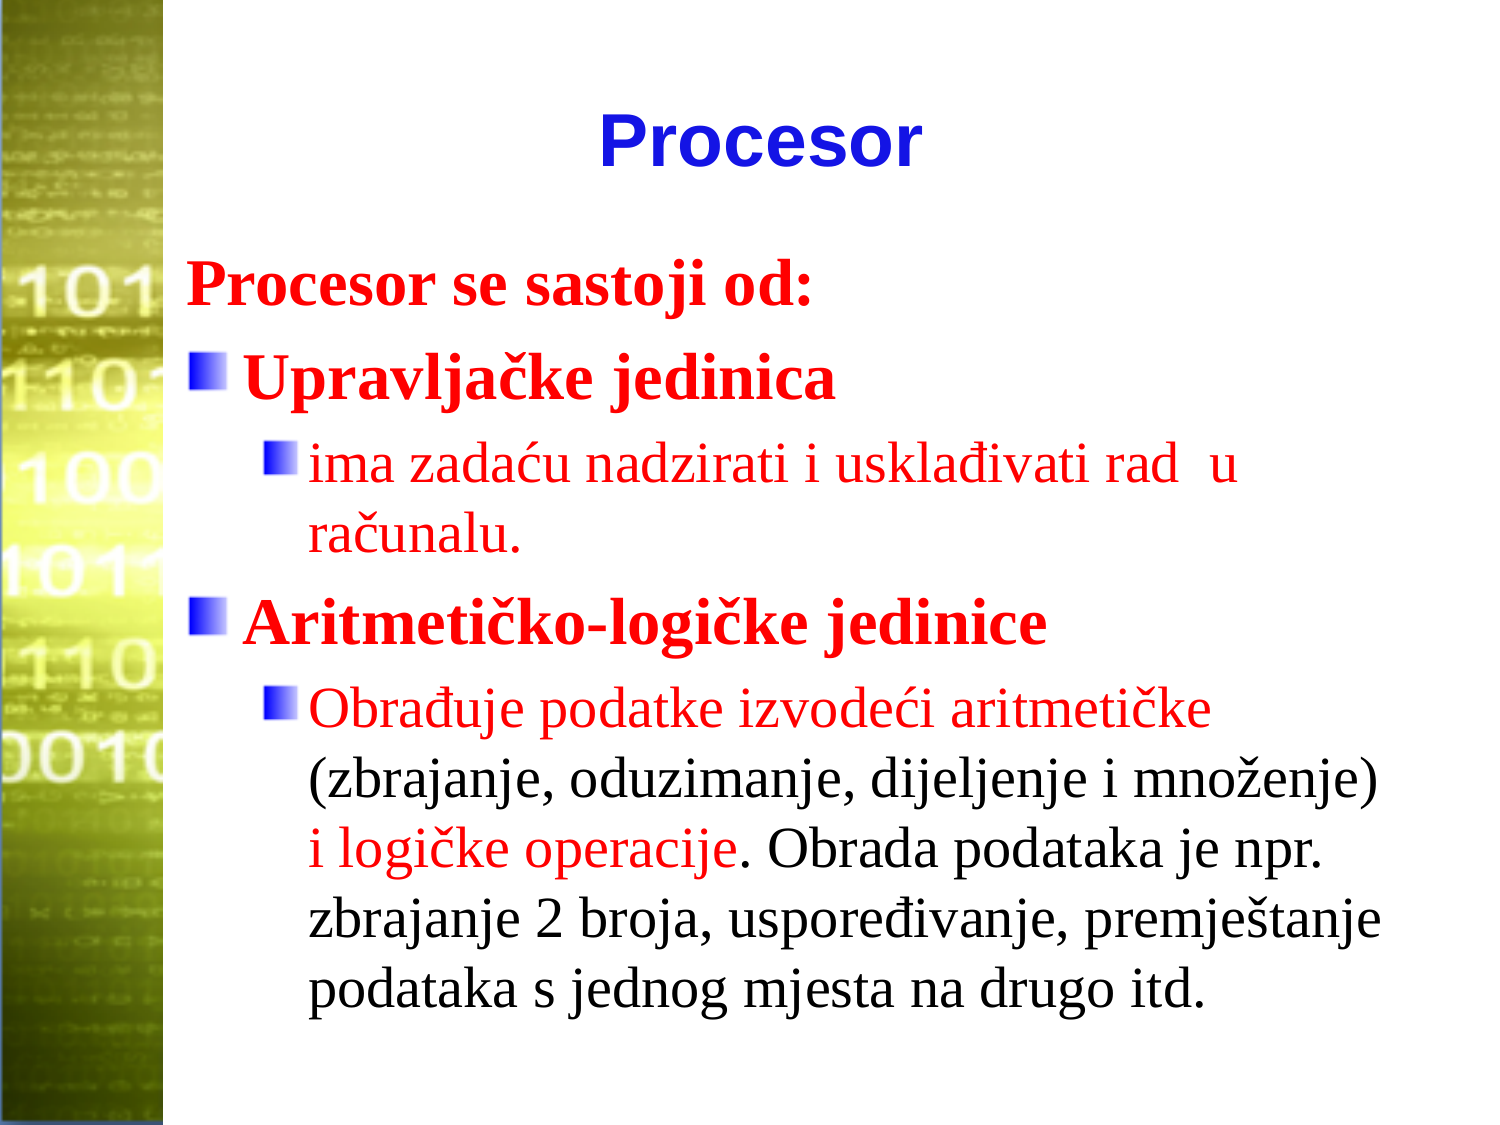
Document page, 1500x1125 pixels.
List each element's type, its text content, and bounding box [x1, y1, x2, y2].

list Procesor se sastoji od: Upravljačke jedinica ima zadaću nadzirati i usklađivati rad u računalu. Aritmetičko-logičke jedinice Obrađuje podatke izvodeći aritmetičke (zbrajanje, oduzimanje, dijeljenje i množenje) i logičke operacije. Obrada podataka je npr. zbrajanje 2 broja, uspoređivanje, premještanje podataka s jednog mjesta na drugo itd. [170, 231, 1424, 1000]
title Procesor [166, 42, 1400, 231]
picture [0, 0, 163, 1125]
picture [261, 683, 303, 725]
picture [186, 594, 233, 641]
picture [186, 349, 233, 396]
picture [261, 438, 303, 480]
